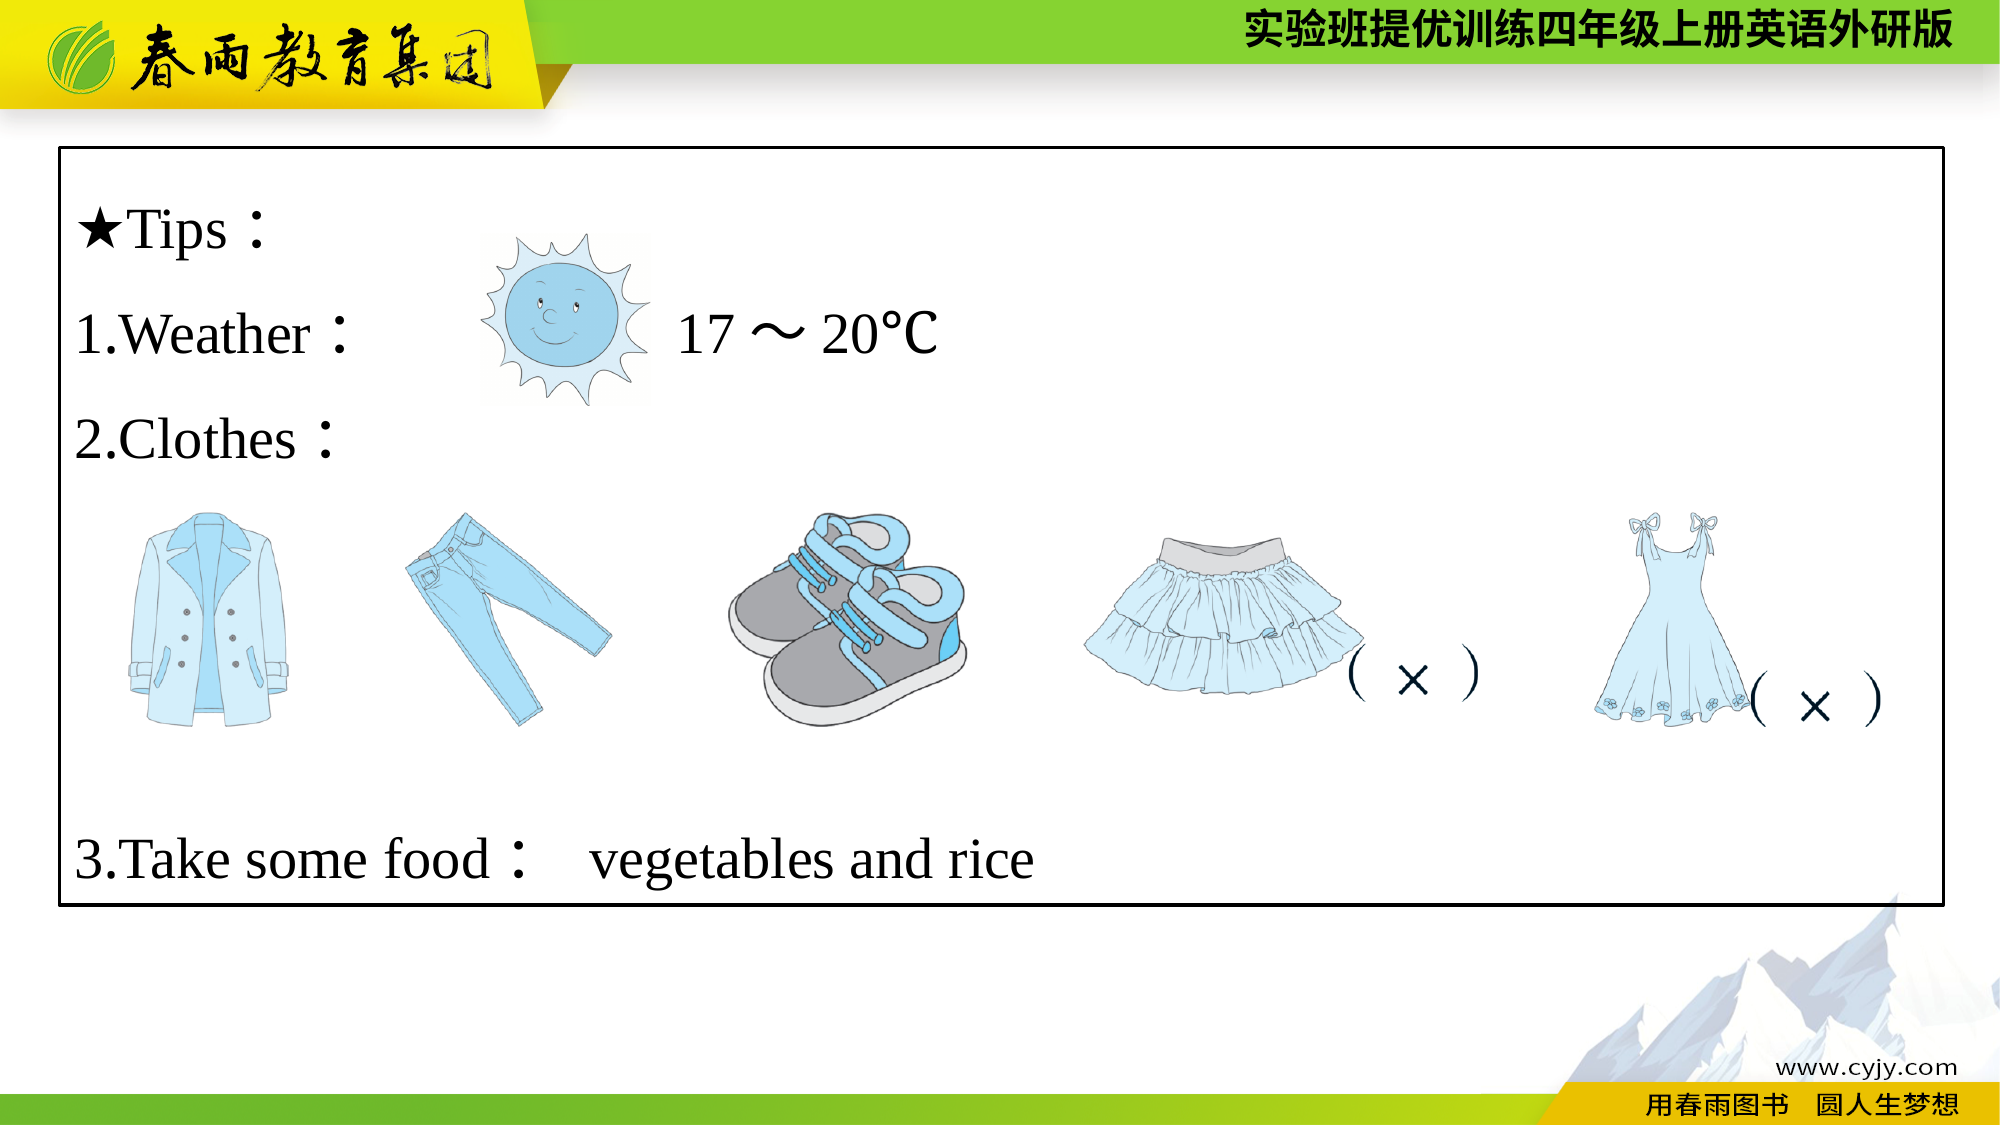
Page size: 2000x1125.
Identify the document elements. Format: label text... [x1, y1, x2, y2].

list ★Tips： 1.Weather： 17～20℃ 2.Clothes： 3.Take some food： vegetables and rice [59, 147, 1944, 906]
picture [0, 0, 2000, 1125]
